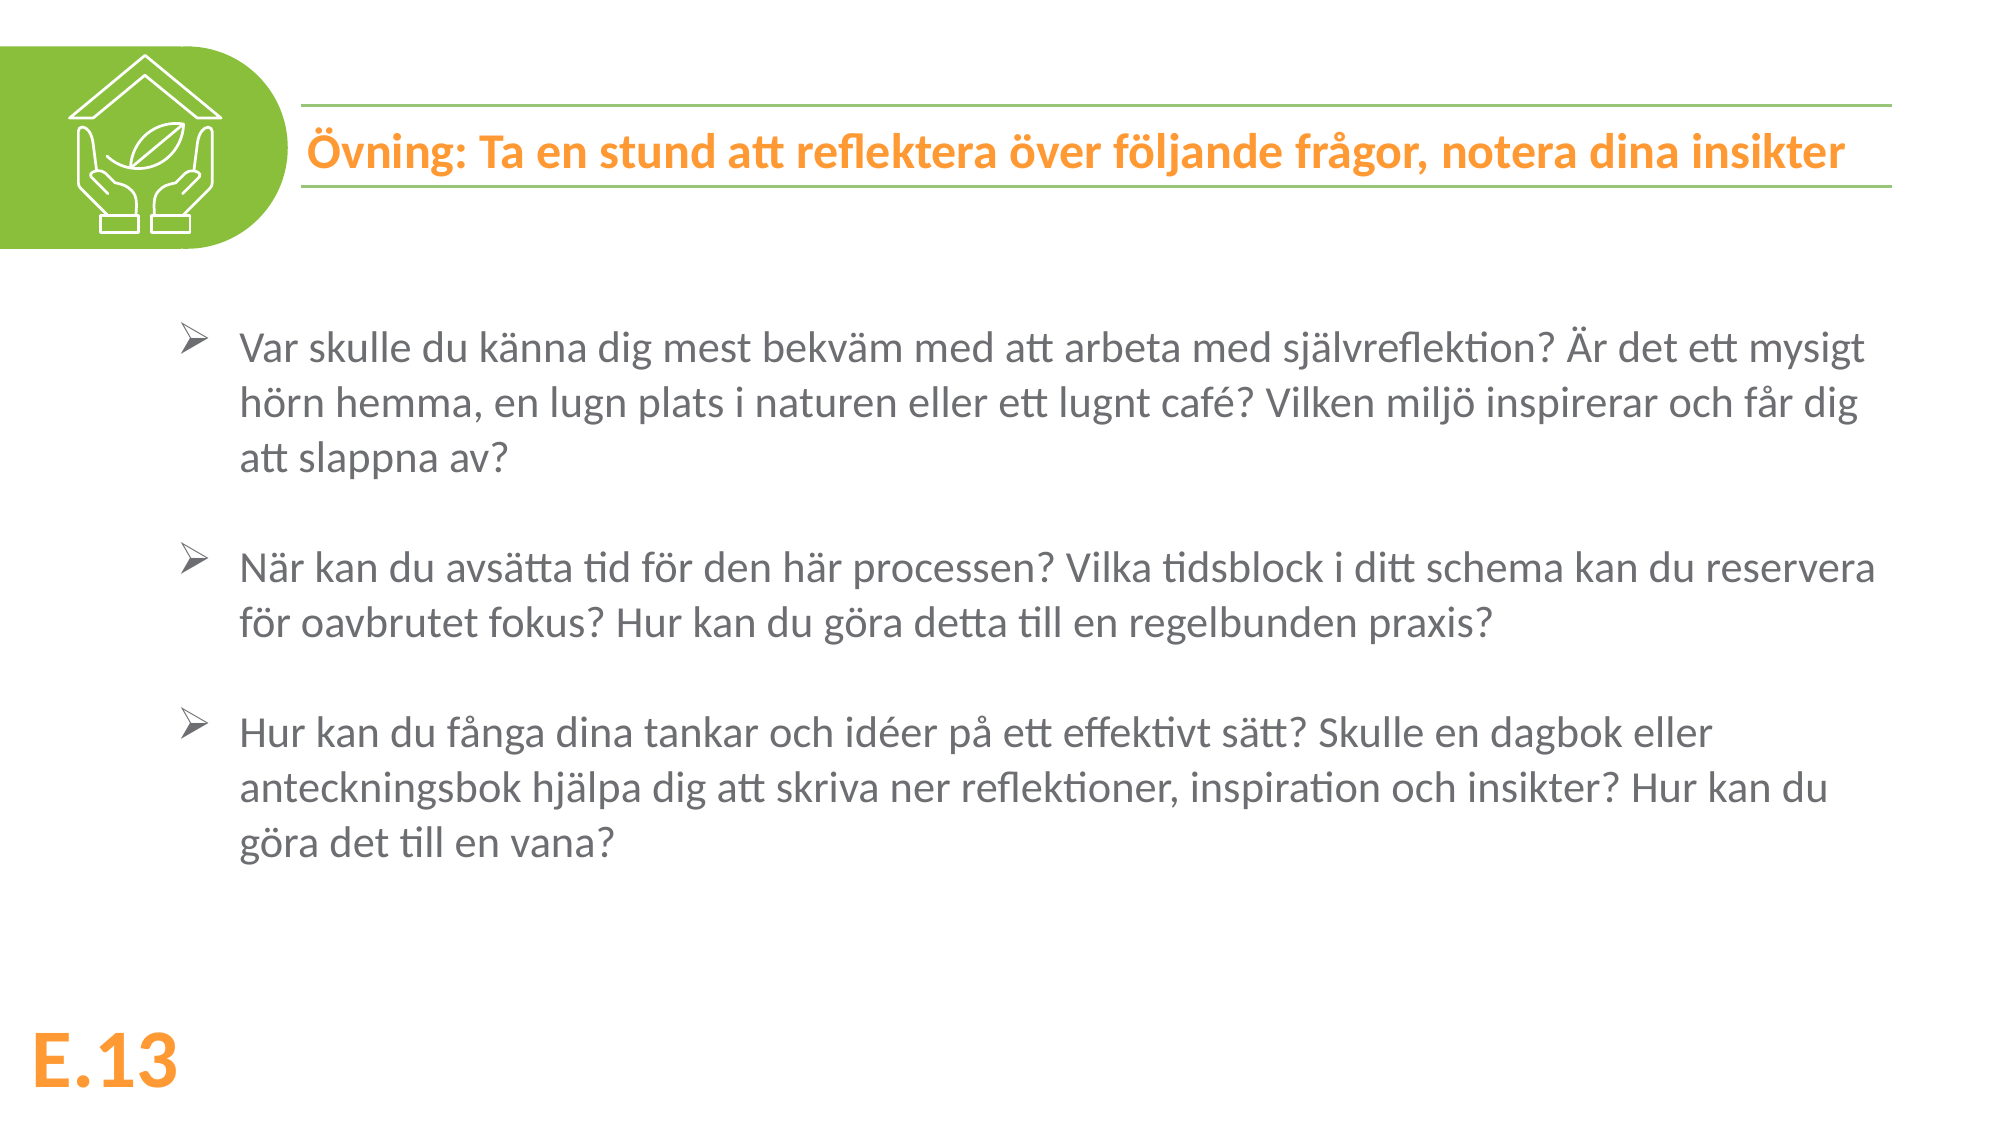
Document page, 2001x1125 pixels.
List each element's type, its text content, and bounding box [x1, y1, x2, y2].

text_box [68, 54, 222, 233]
list Övning: Ta en stund att reflektera över följande frågor, notera dina insikter [287, 89, 1893, 262]
text_box E.13 [11, 1019, 300, 1125]
text_box [0, 46, 288, 249]
list Var skulle du känna dig mest bekväm med att arbeta med självreflektion? Är det ett mysigt hörn hemma, en lugn plats i naturen eller ett lugnt café? Vilken miljö inspirerar och får dig att slappna av? När kan du avsätta tid för den här processen? Vilka tidsblock i ditt schema kan du reservera för oavbrutet fokus? Hur kan du göra detta till en regelbunden praxis? Hur kan du fånga dina tankar och idéer på ett effektivt sätt? Skulle en dagbok eller anteckningsbok hjälpa dig att skriva ner reflektioner, inspiration och insikter? Hur kan du göra det till en vana? [106, 296, 1904, 964]
